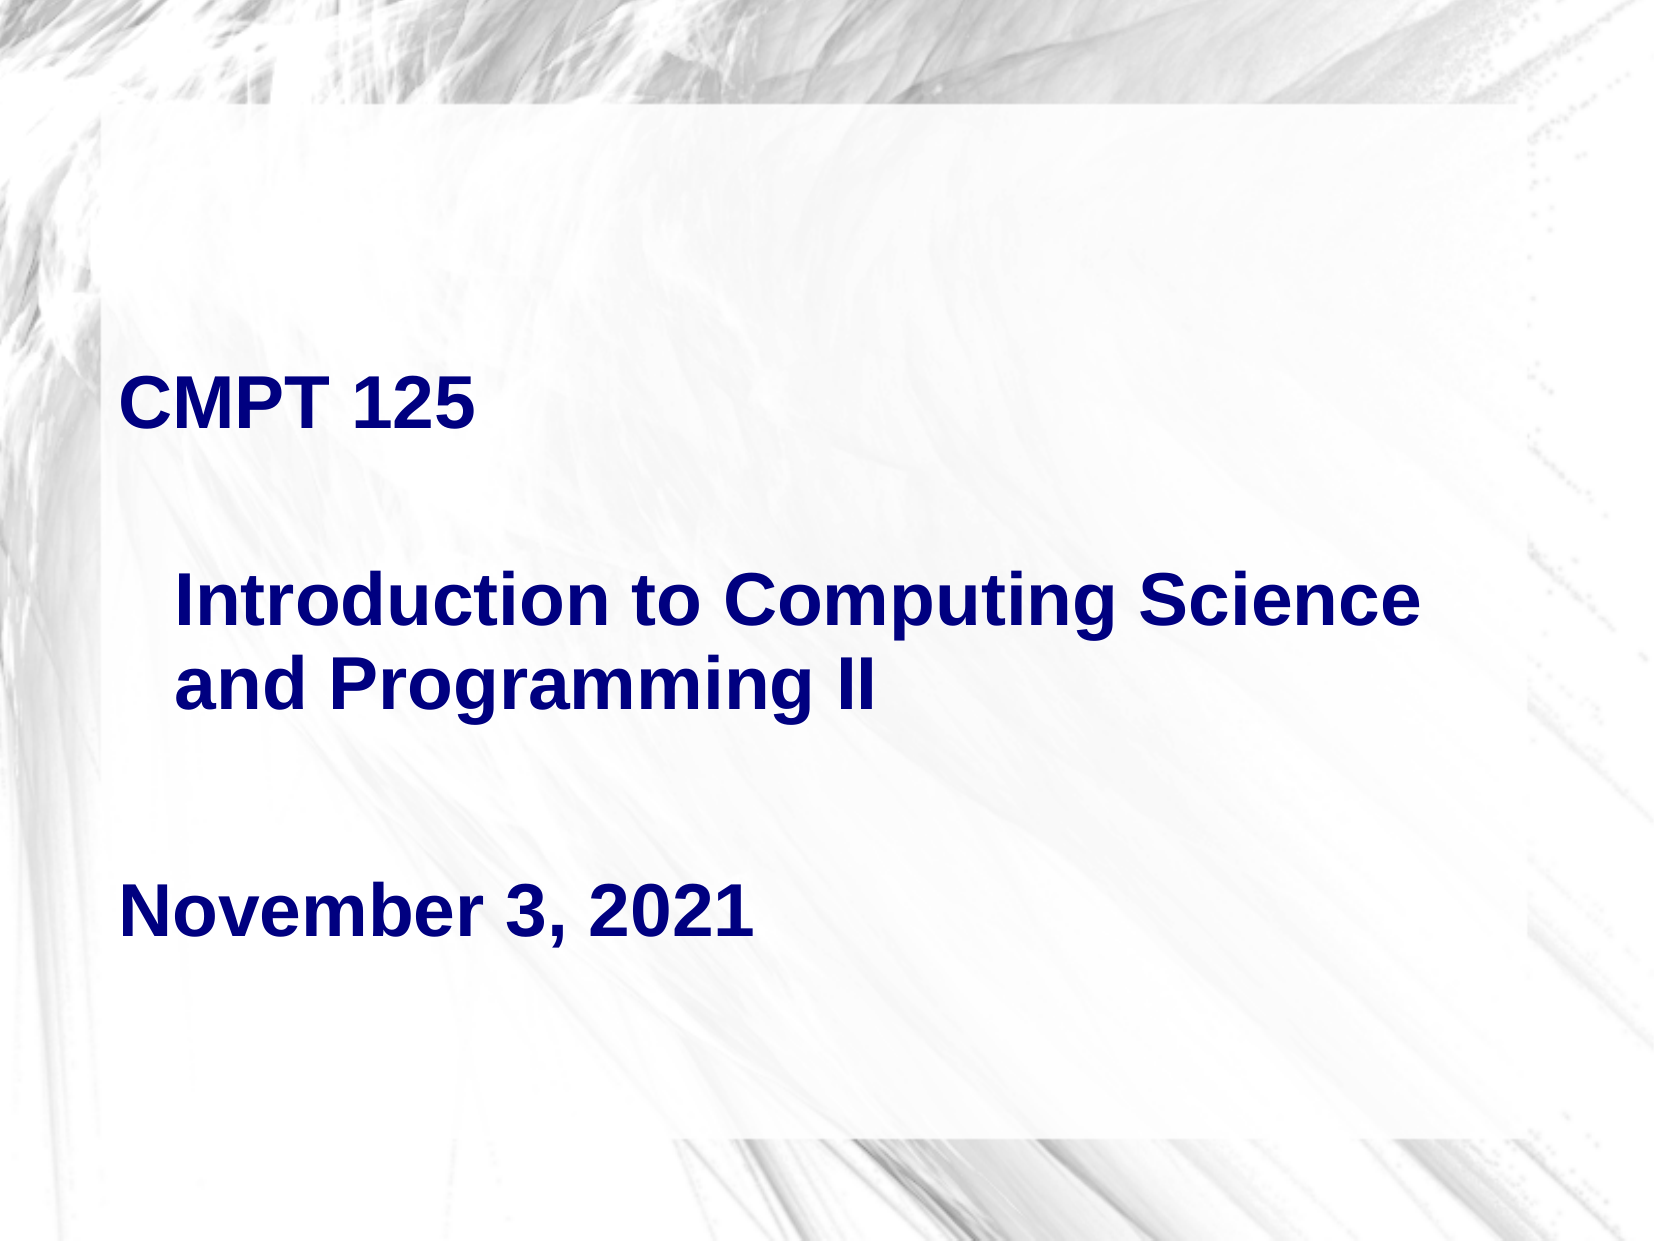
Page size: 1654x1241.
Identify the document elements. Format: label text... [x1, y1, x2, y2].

picture [0, 0, 1654, 1241]
list CMPT 125 Introduction to Computing Science and Programming II November 3, 2021 [118, 236, 1571, 1171]
